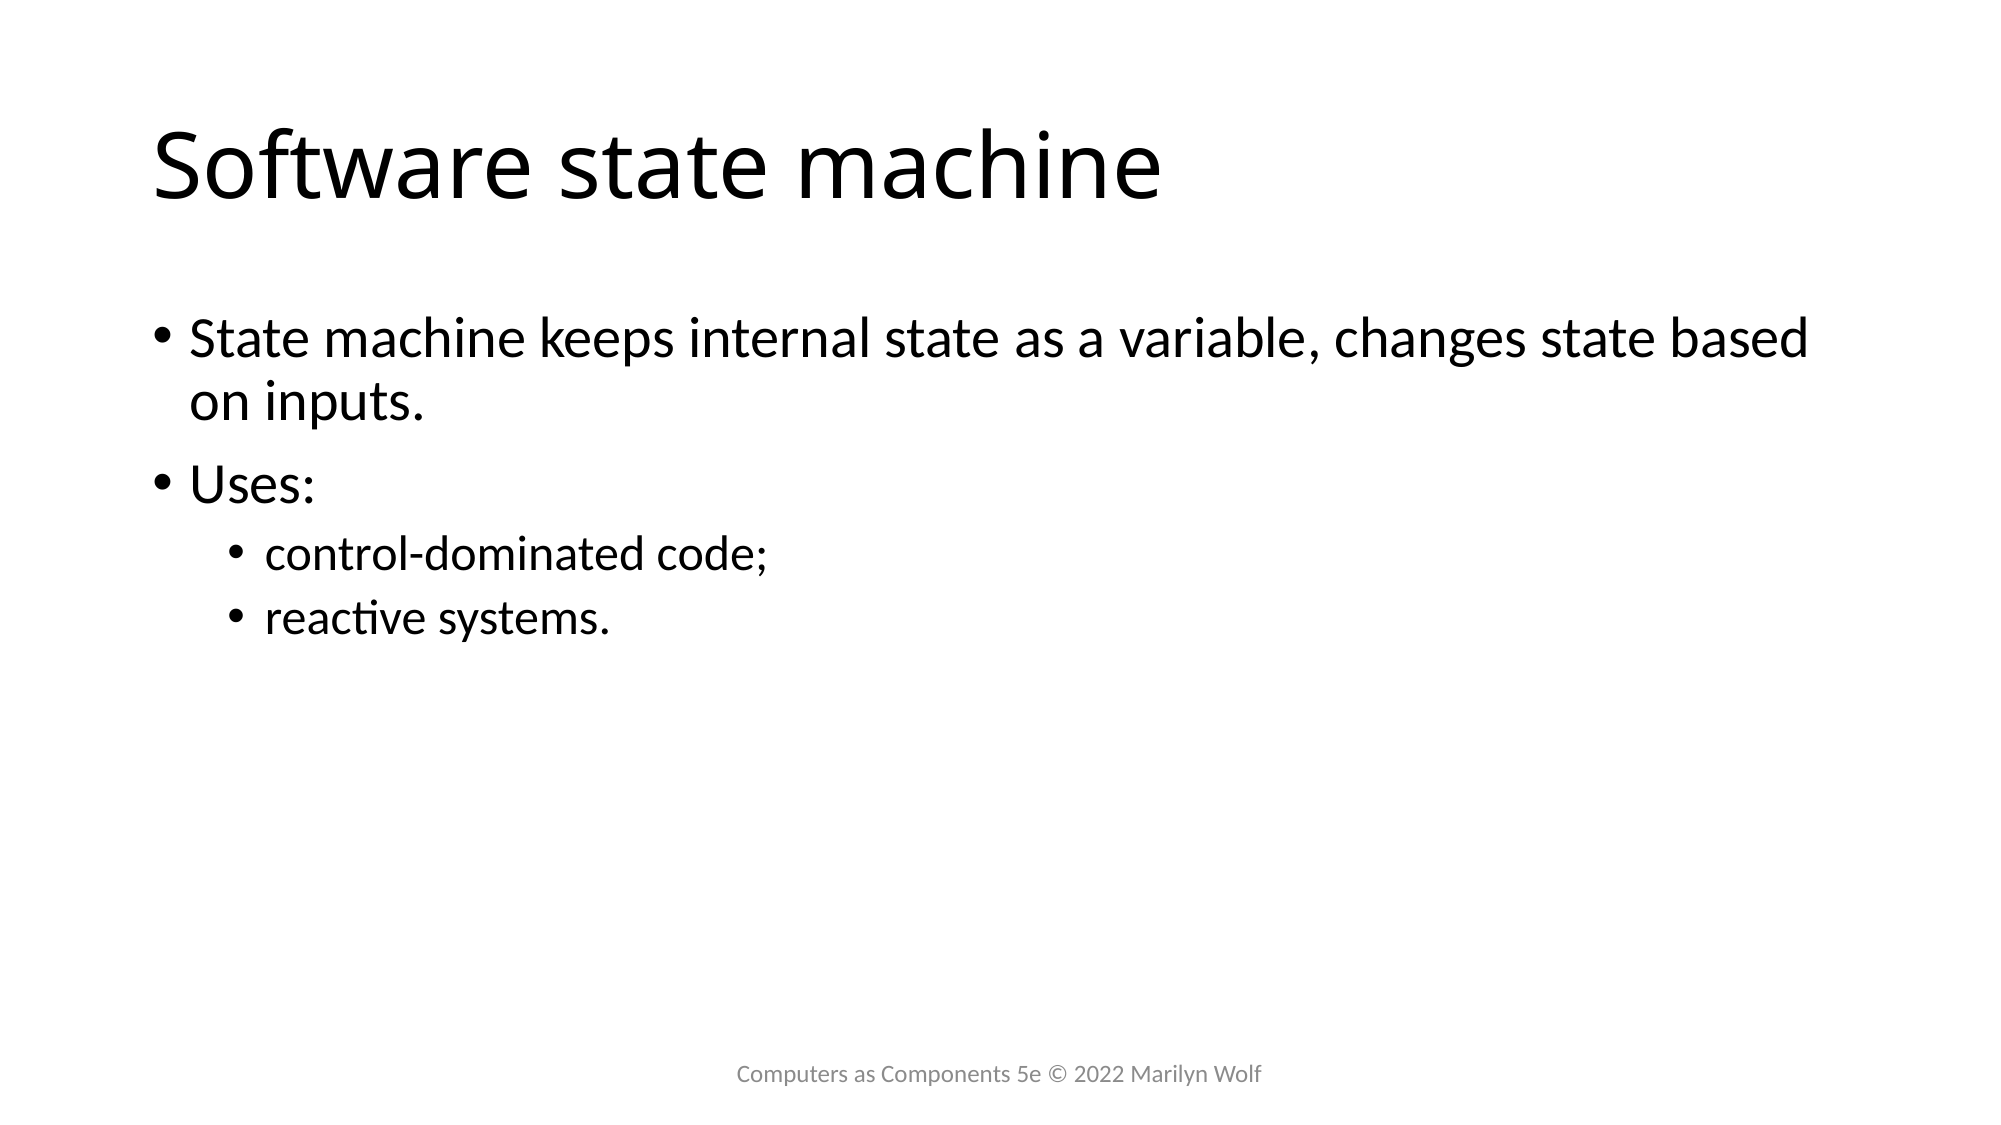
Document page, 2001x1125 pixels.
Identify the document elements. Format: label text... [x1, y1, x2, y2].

title Software state machine [137, 59, 1863, 278]
footer Computers as Components 5e © 2022 Marilyn Wolf [662, 1042, 1338, 1103]
list State machine keeps internal state as a variable, changes state based on inputs. Uses: control-dominated code; reactive systems. [137, 299, 1863, 1014]
